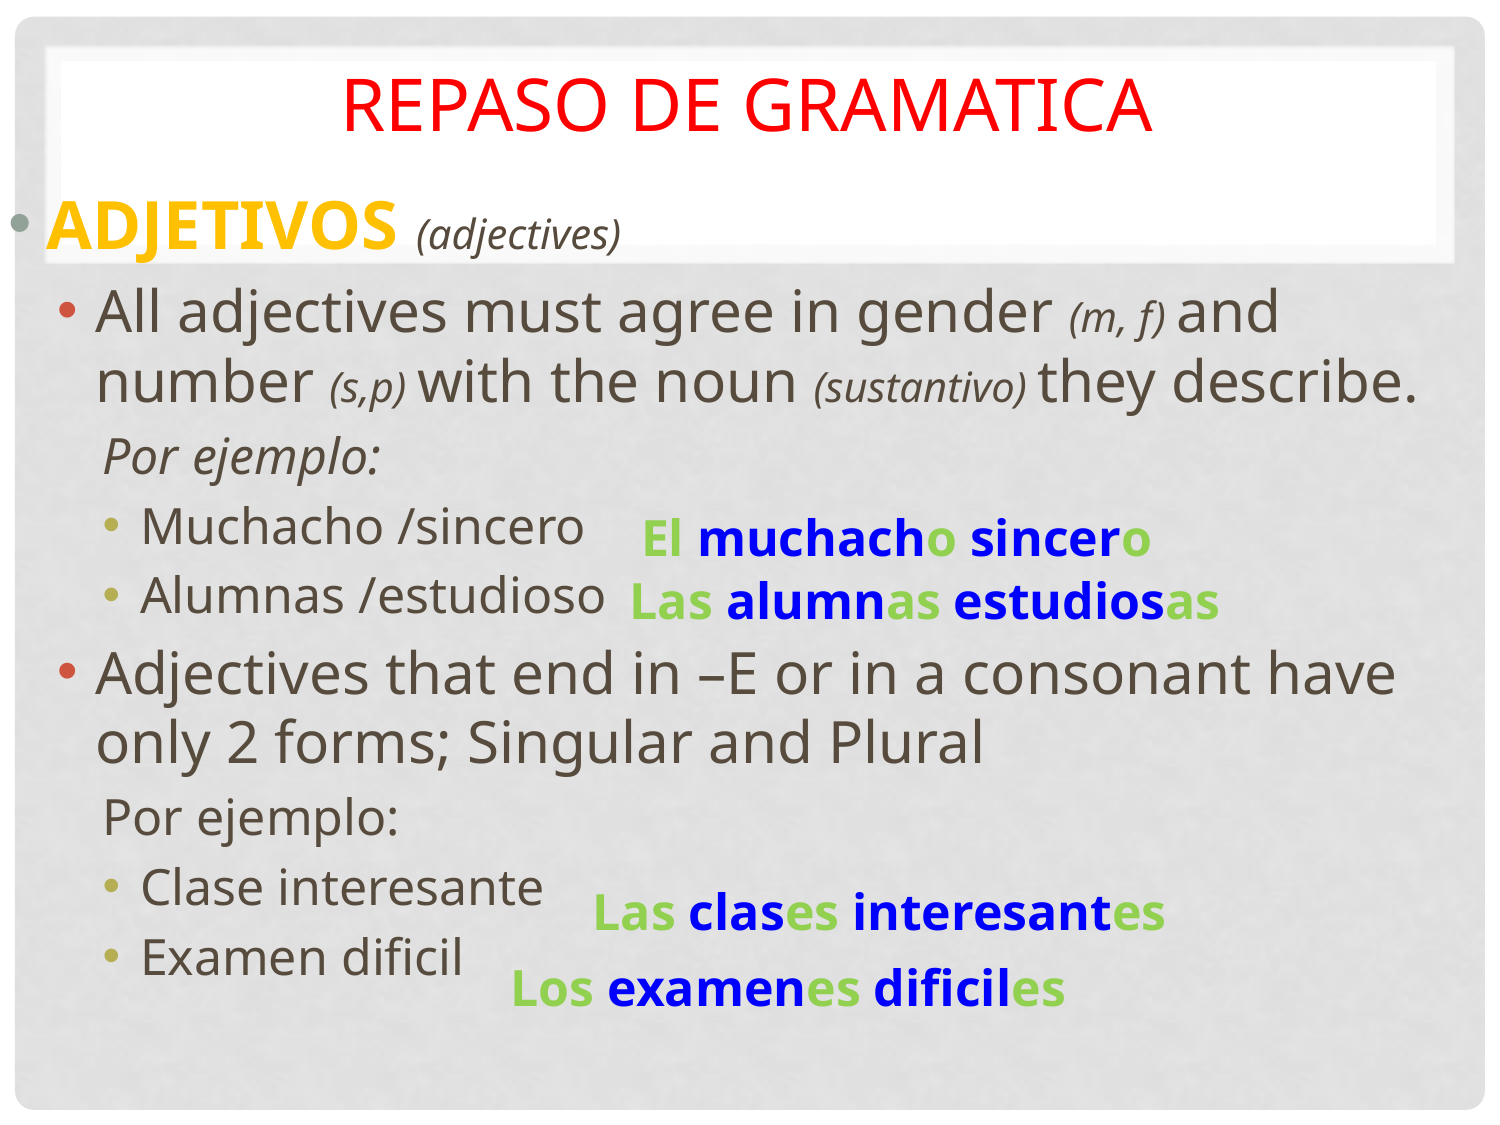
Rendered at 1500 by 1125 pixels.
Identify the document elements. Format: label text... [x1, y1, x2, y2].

title Repaso de gramatica [69, 17, 1425, 174]
text_box El muchacho sincero [626, 499, 1167, 561]
text_box Las alumnas estudiosas [615, 561, 1236, 637]
text_box Los examenes dificiles [495, 949, 1081, 1024]
text_box Las clases interesantes [577, 872, 1182, 948]
list ADJETIVOS (adjectives) All adjectives must agree in gender (m, f) and number (s,p) with the noun (sustantivo) they describe. Por ejemplo: Muchacho /sincero Alumnas /estudioso Adjectives that end in –E or in a consonant have only 2 forms; Singular and Plural Por ejemplo: Clase interesante Examen dificil [0, 174, 1500, 1063]
